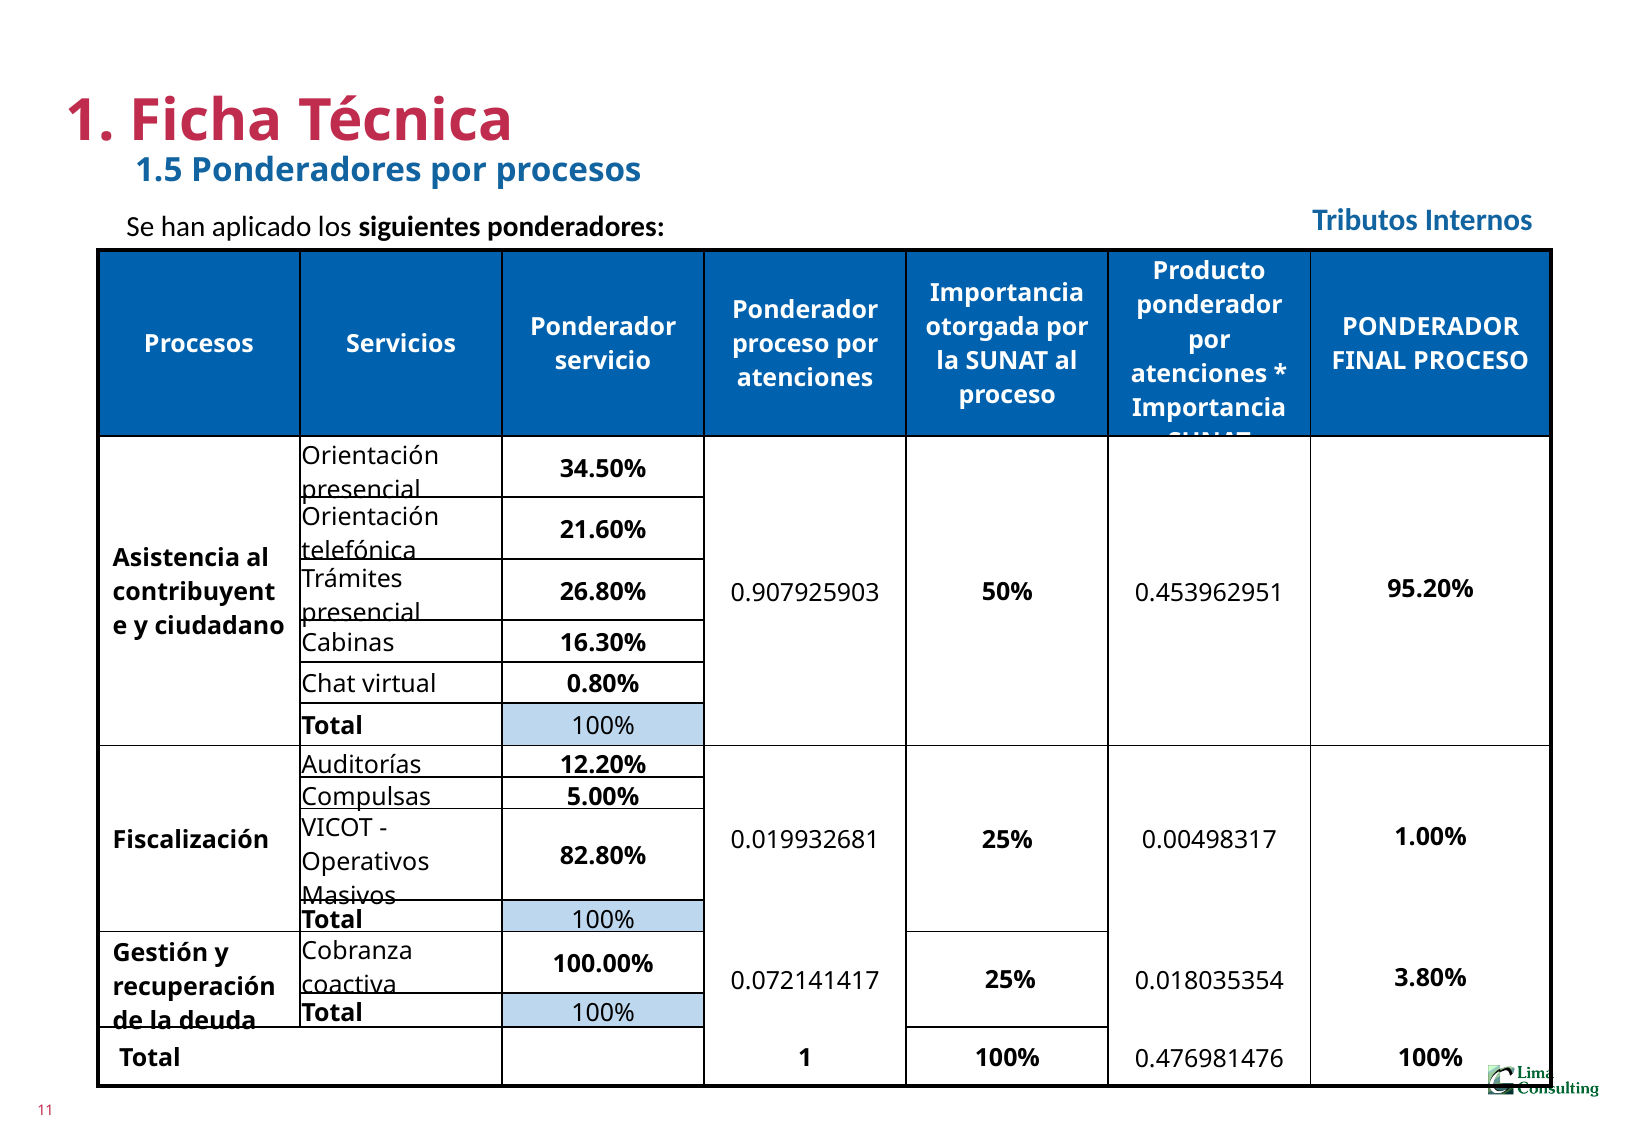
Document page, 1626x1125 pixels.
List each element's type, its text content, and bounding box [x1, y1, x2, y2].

table_cell 0.018035354 [1109, 931, 1310, 1027]
table_cell 100% [907, 1028, 1107, 1084]
table_cell Gestión y recuperación de la deuda [100, 932, 299, 1026]
table_cell VICOT - Operativos Masivos [301, 809, 501, 899]
table_cell Asistencia al contribuyente y ciudadano [100, 437, 299, 745]
table_cell 1 [705, 1027, 905, 1084]
table_cell 0.019932681 [705, 746, 905, 931]
table_cell 0.907925903 [705, 437, 905, 745]
table_cell Total [301, 901, 501, 931]
table_cell Orientación presencial [301, 437, 501, 496]
table_cell Cabinas [301, 621, 501, 661]
table_cell Fiscalización [100, 746, 299, 931]
text_box Se han aplicado los siguientes ponderadores: [111, 199, 1459, 248]
table_cell 100.00% [503, 932, 703, 992]
table_cell Total [100, 1028, 501, 1084]
table_cell 0.00498317 [1109, 746, 1310, 931]
table_cell Total [301, 994, 501, 1026]
table_cell Orientación telefónica [301, 498, 501, 558]
table_cell Cobranza coactiva [301, 932, 501, 992]
table_header Ponderador proceso por atenciones [705, 252, 905, 435]
table_cell 26.80% [503, 560, 703, 619]
table_cell Total [301, 704, 501, 745]
table_cell 0.476981476 [1109, 1027, 1310, 1084]
table_cell 100% [503, 901, 703, 931]
table_cell 100% [503, 704, 703, 745]
table_cell Auditorías [301, 746, 501, 776]
table_cell 5.00% [503, 778, 703, 808]
table_header Servicios [301, 252, 501, 435]
table_cell Trámites presencial [301, 560, 501, 619]
table_cell 25% [907, 746, 1107, 931]
table_header Procesos [100, 252, 299, 435]
table_header PONDERADOR FINAL PROCESO [1311, 252, 1549, 435]
table_cell 100% [1311, 1027, 1549, 1084]
table_cell Chat virtual [301, 663, 501, 702]
picture [1488, 1065, 1599, 1097]
table_cell 95.20% [1311, 437, 1549, 745]
table_cell 0.80% [503, 663, 703, 702]
table_header Producto ponderador por atenciones * Importancia SUNAT [1109, 252, 1310, 435]
table_cell 34.50% [503, 437, 703, 496]
table_cell 100% [503, 994, 703, 1026]
title 1. Ficha Técnica 1.5 Ponderadores por procesos [50, 59, 1599, 219]
table_cell 1.00% [1311, 746, 1549, 931]
table_header Ponderador servicio [503, 252, 703, 435]
table_cell 0.072141417 [705, 931, 905, 1027]
table_cell 16.30% [503, 621, 703, 661]
text_box Tributos Internos [1297, 192, 1548, 245]
table_cell 50% [907, 437, 1107, 745]
table_cell 12.20% [503, 746, 703, 776]
table_cell 3.80% [1311, 931, 1549, 1027]
table_cell 25% [907, 932, 1107, 1026]
table_header Importancia otorgada por la SUNAT al proceso [907, 252, 1107, 435]
table_cell 82.80% [503, 809, 703, 899]
table_cell Compulsas [301, 778, 501, 808]
table_cell [503, 1028, 703, 1084]
table_cell 21.60% [503, 498, 703, 558]
table_cell 0.453962951 [1109, 437, 1310, 745]
